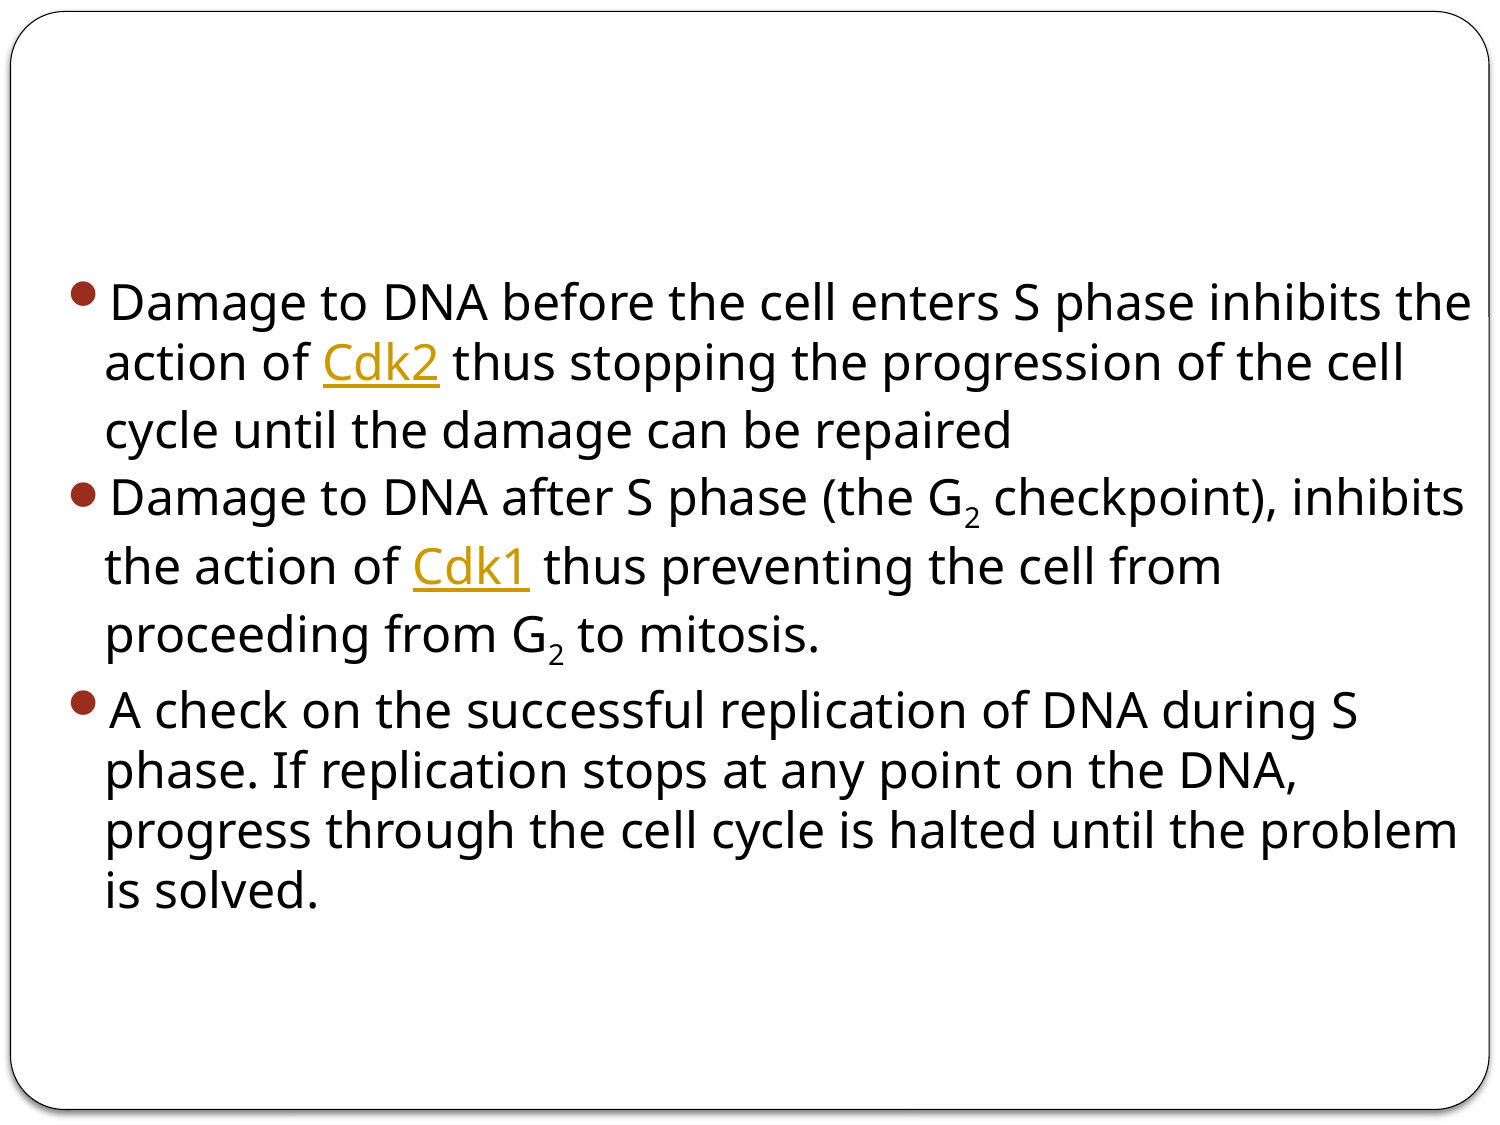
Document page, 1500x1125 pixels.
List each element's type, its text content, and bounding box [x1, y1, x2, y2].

list Damage to DNA before the cell enters S phase inhibits the action of Cdk2 thus stopping the progression of the cell cycle until the damage can be repaired Damage to DNA after S phase (the G2 checkpoint), inhibits the action of Cdk1 thus preventing the cell from proceeding from G2 to mitosis. A check on the successful replication of DNA during S phase. If replication stops at any point on the DNA, progress through the cell cycle is halted until the problem is solved. [0, 262, 1500, 1100]
